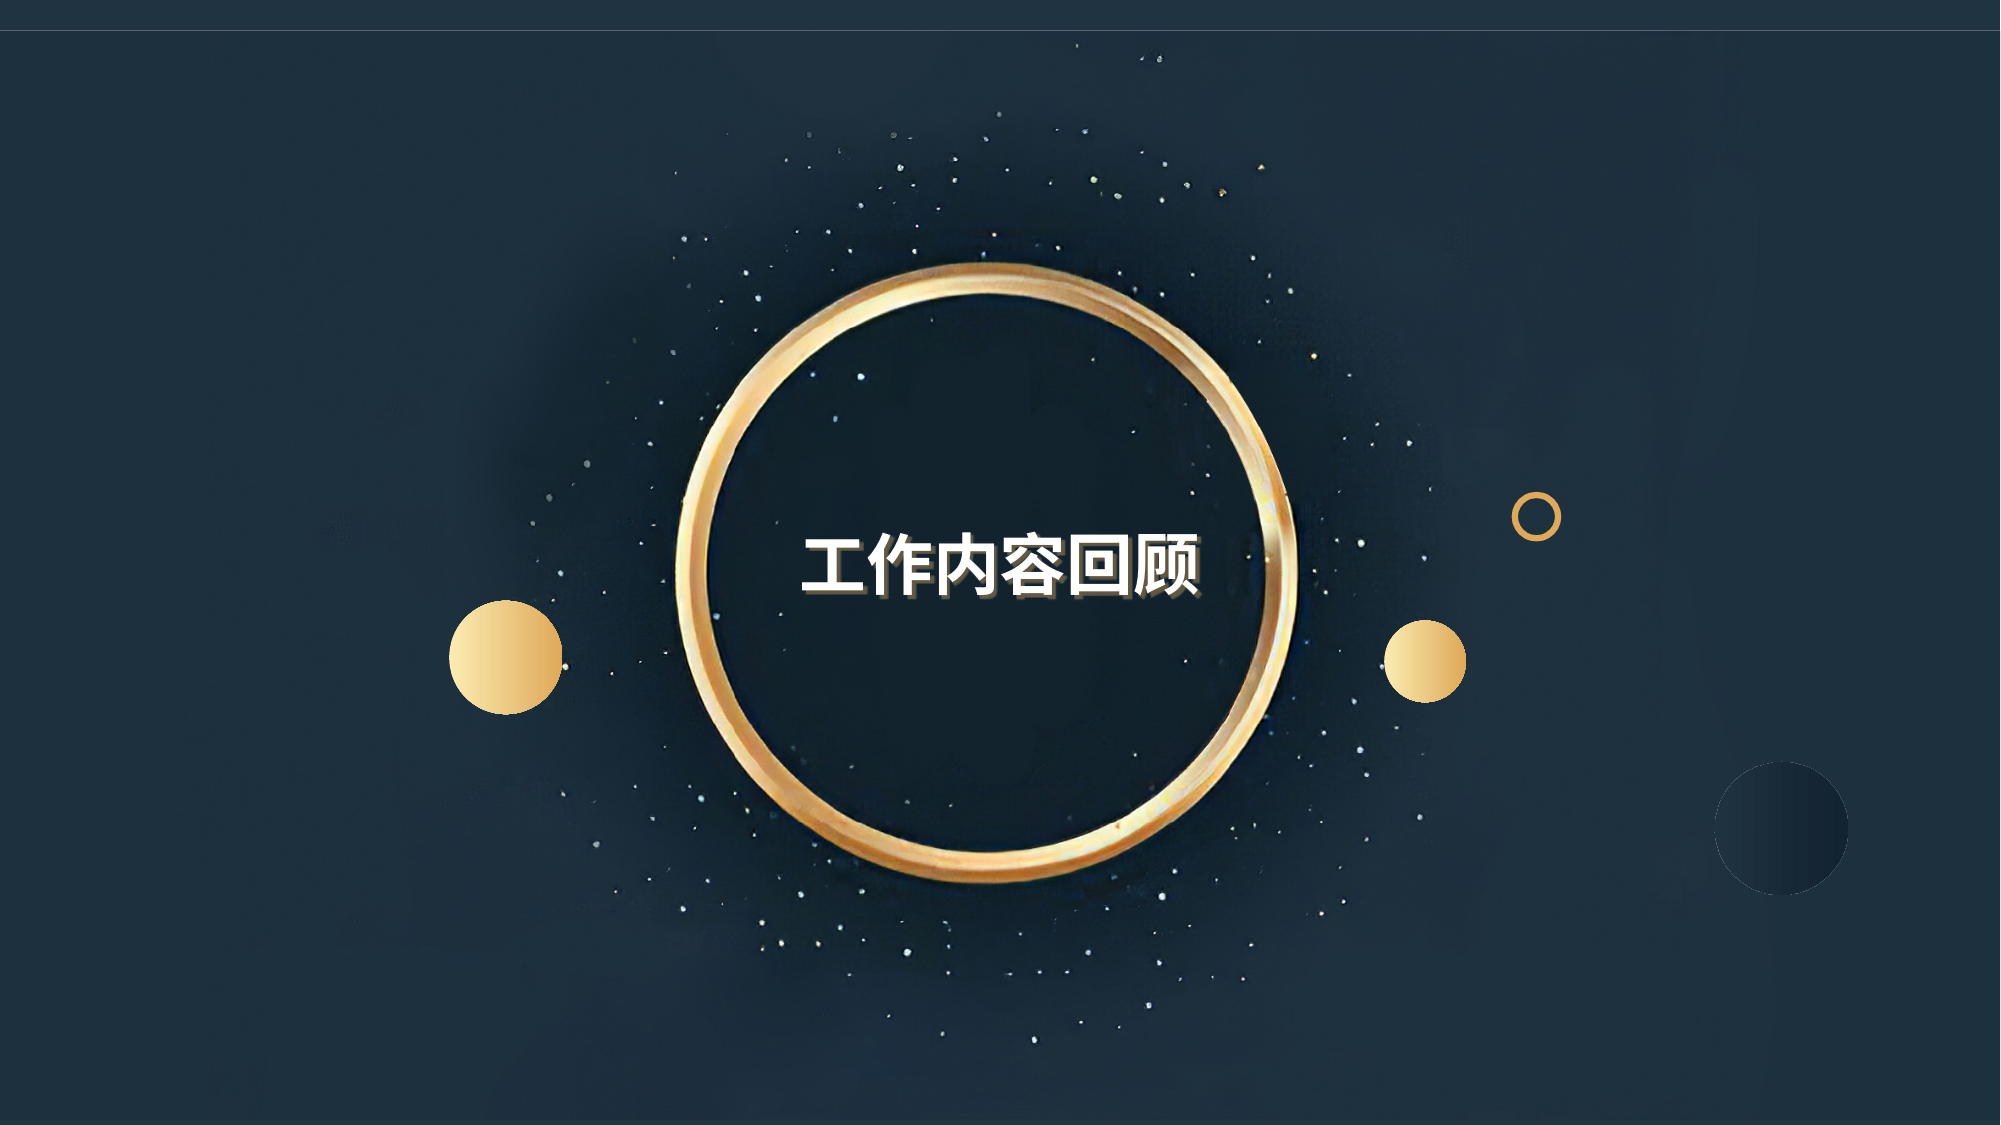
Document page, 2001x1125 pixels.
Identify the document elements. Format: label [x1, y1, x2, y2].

text_box [1713, 760, 1849, 896]
picture [0, 0, 2001, 1125]
